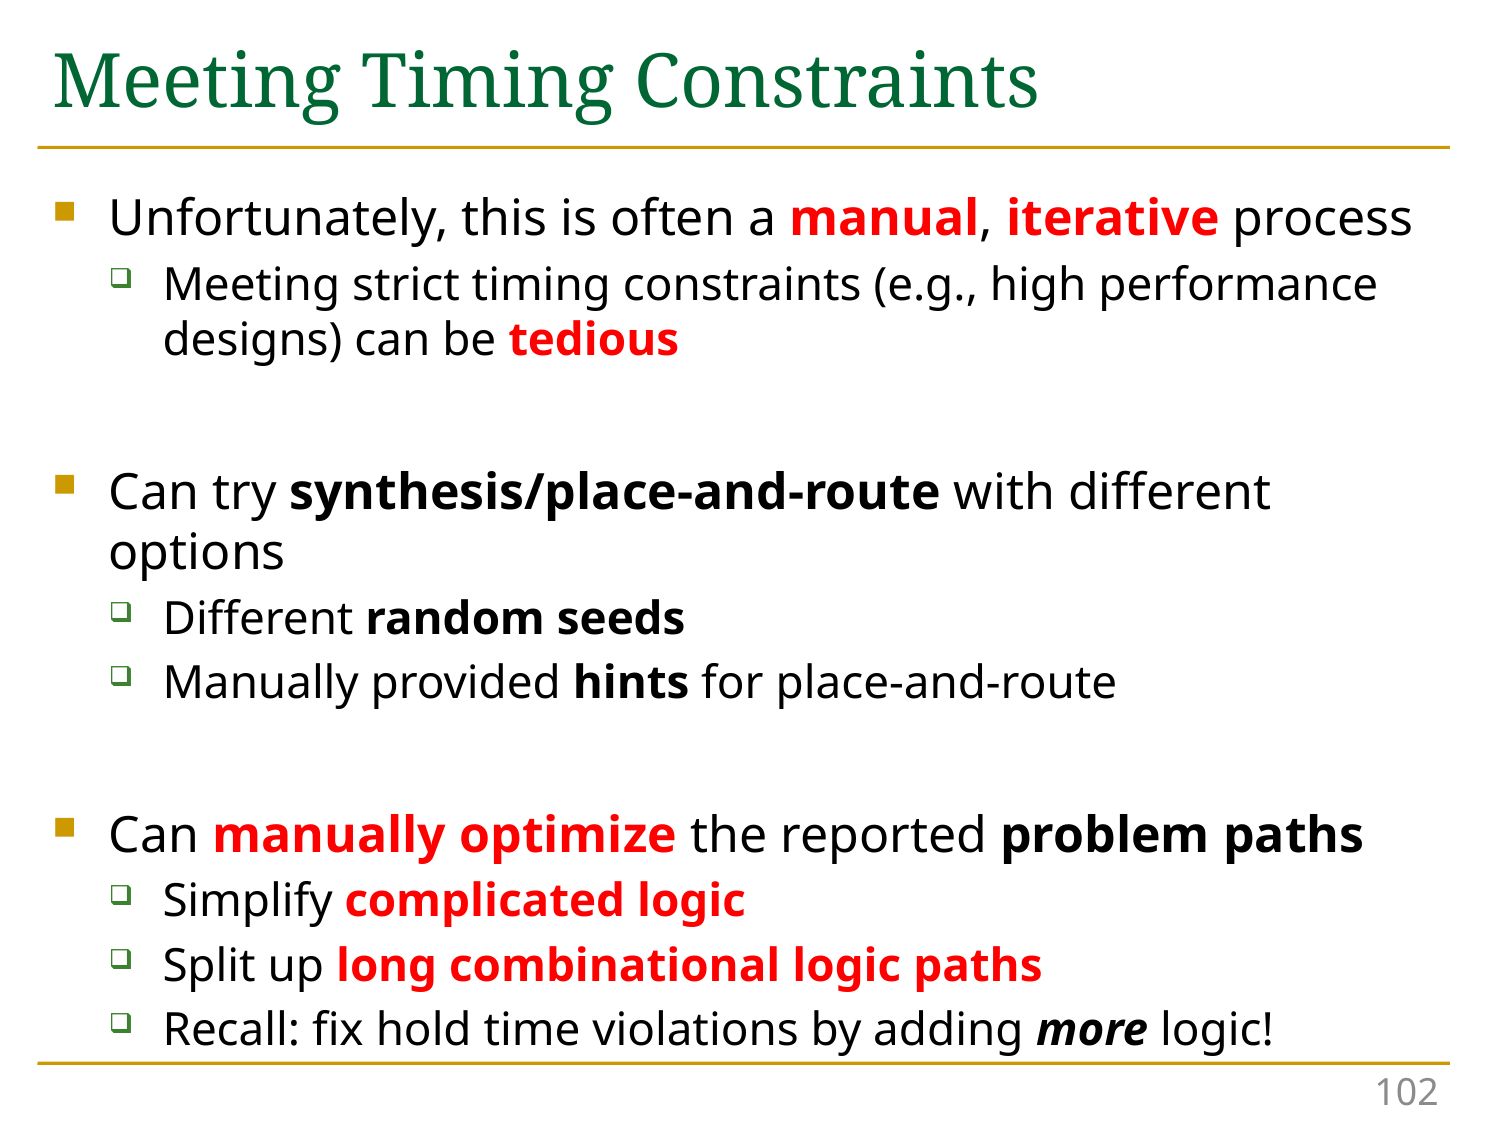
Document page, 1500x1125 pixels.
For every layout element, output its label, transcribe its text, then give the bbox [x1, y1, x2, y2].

list Unfortunately, this is often a manual, iterative process Meeting strict timing constraints (e.g., high performance designs) can be tedious Can try synthesis/place-and-route with different options Different random seeds Manually provided hints for place-and-route Can manually optimize the reported problem paths Simplify complicated logic Split up long combinational logic paths Recall: fix hold time violations by adding more logic! [37, 178, 1475, 1050]
title Meeting Timing Constraints [37, 24, 1450, 178]
slide_number 102 [1116, 1063, 1454, 1124]
